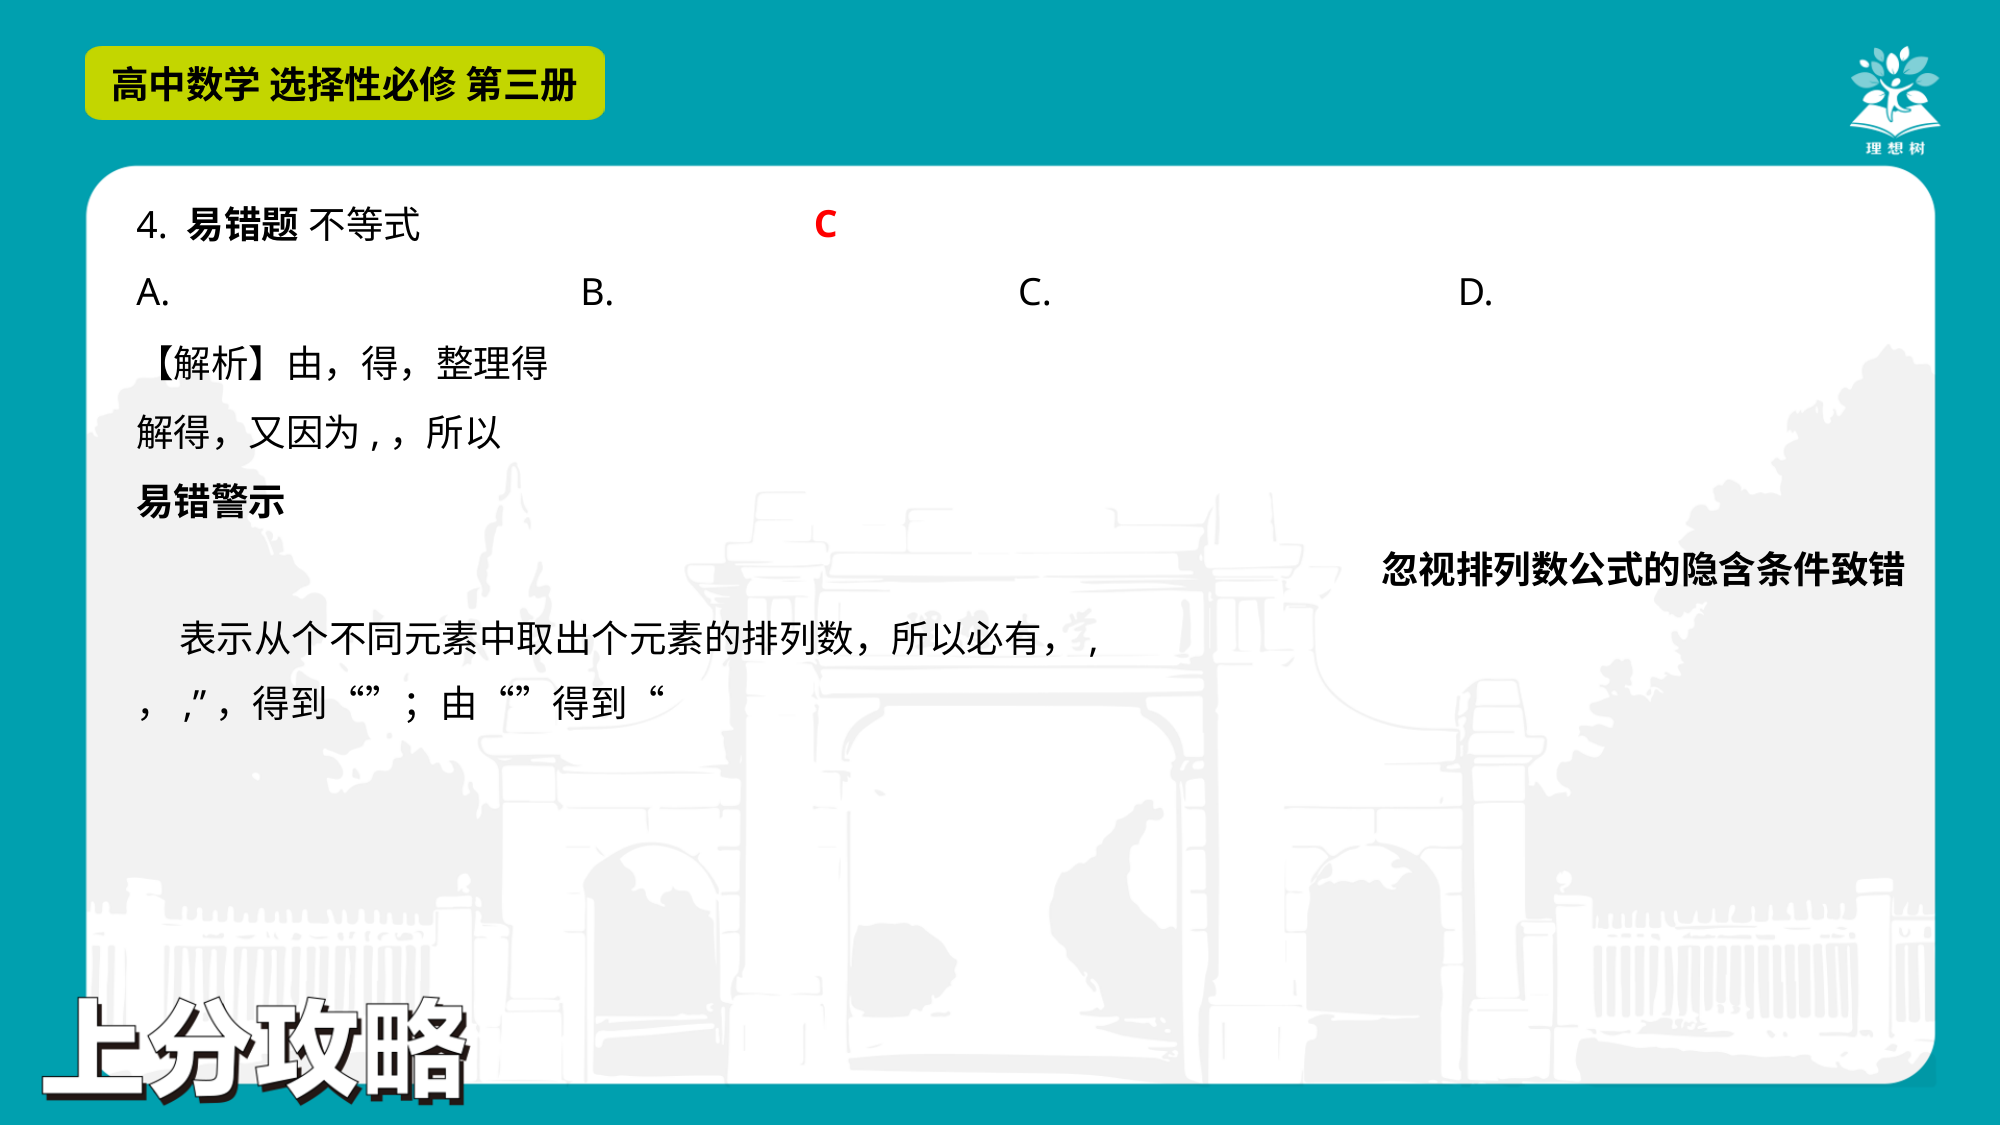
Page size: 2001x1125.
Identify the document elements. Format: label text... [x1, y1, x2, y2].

text_box C [798, 176, 853, 238]
picture [0, 0, 2000, 1125]
